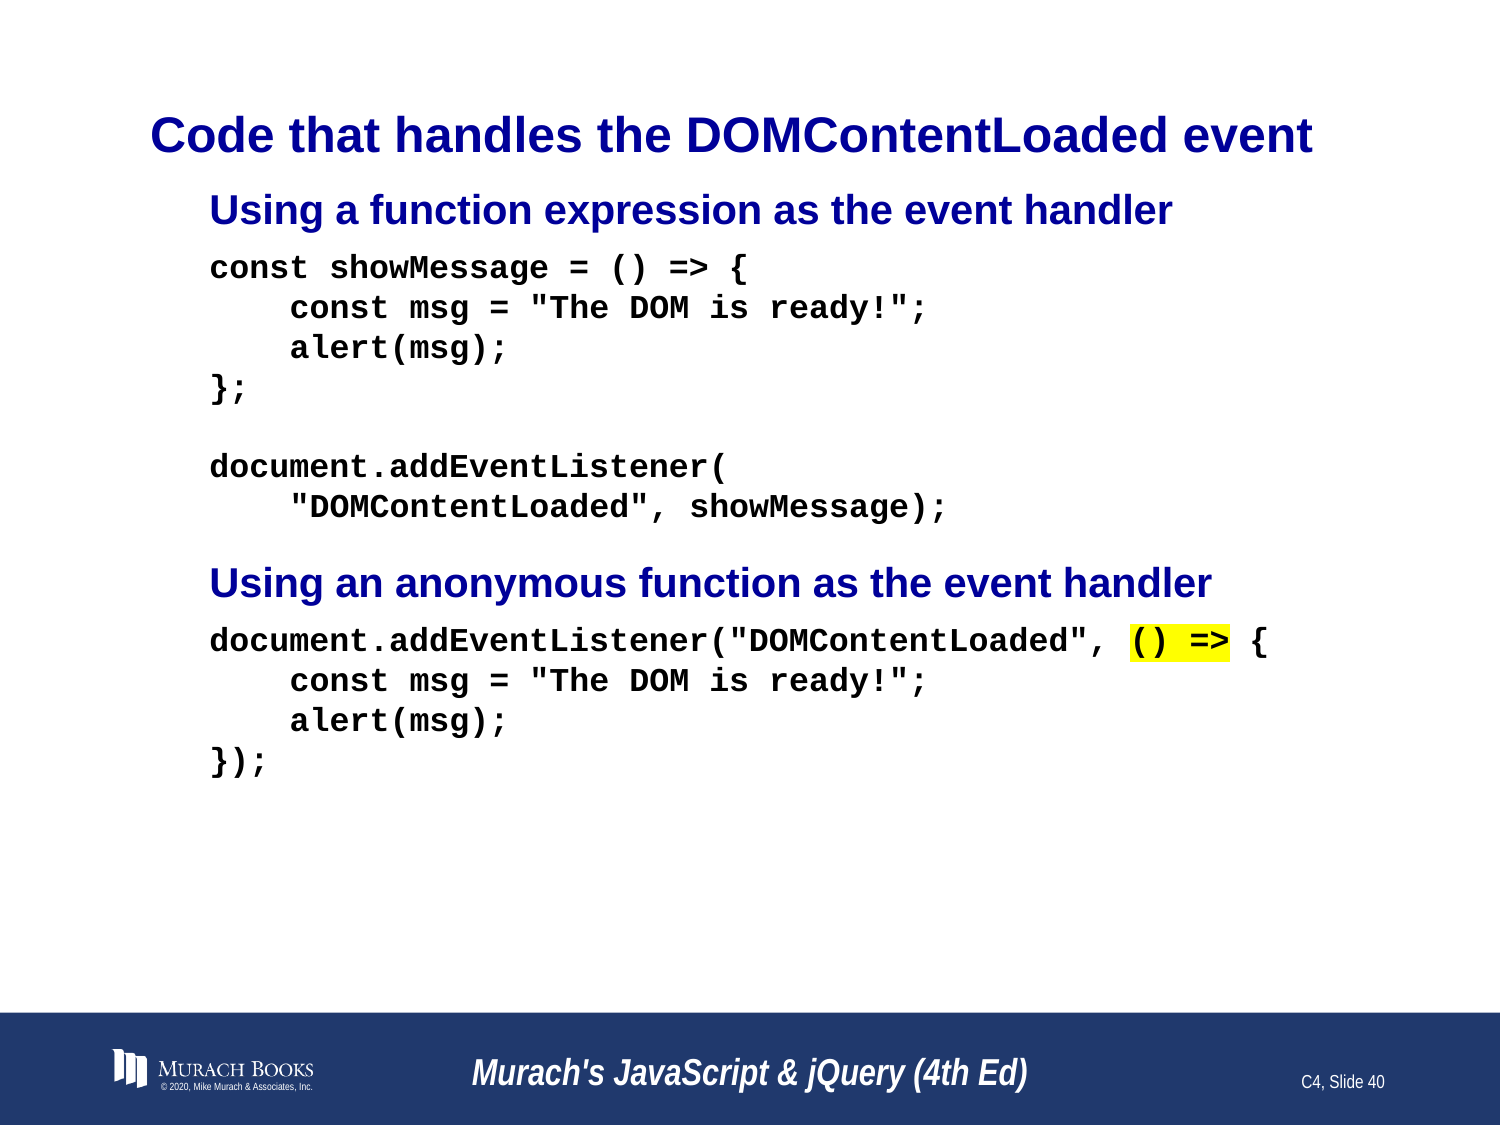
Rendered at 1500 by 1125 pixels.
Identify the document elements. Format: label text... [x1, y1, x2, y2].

list Using a function expression as the event handler const showMessage = () => { const msg = "The DOM is ready!"; alert(msg); }; document.addEventListener( "DOMContentLoaded", showMessage); Using an anonymous function as the event handler document.addEventListener("DOMContentLoaded", () => { const msg = "The DOM is ready!"; alert(msg); }); [137, 174, 1350, 975]
footer © 2020, Mike Murach & Associates, Inc. [12, 1025, 463, 1100]
title Code that handles the DOMContentLoaded event [150, 102, 1350, 164]
slide_number Murach's JavaScript & jQuery (4th Ed) [463, 1025, 1050, 1100]
slide_number C4, Slide 40 [1087, 1025, 1400, 1100]
